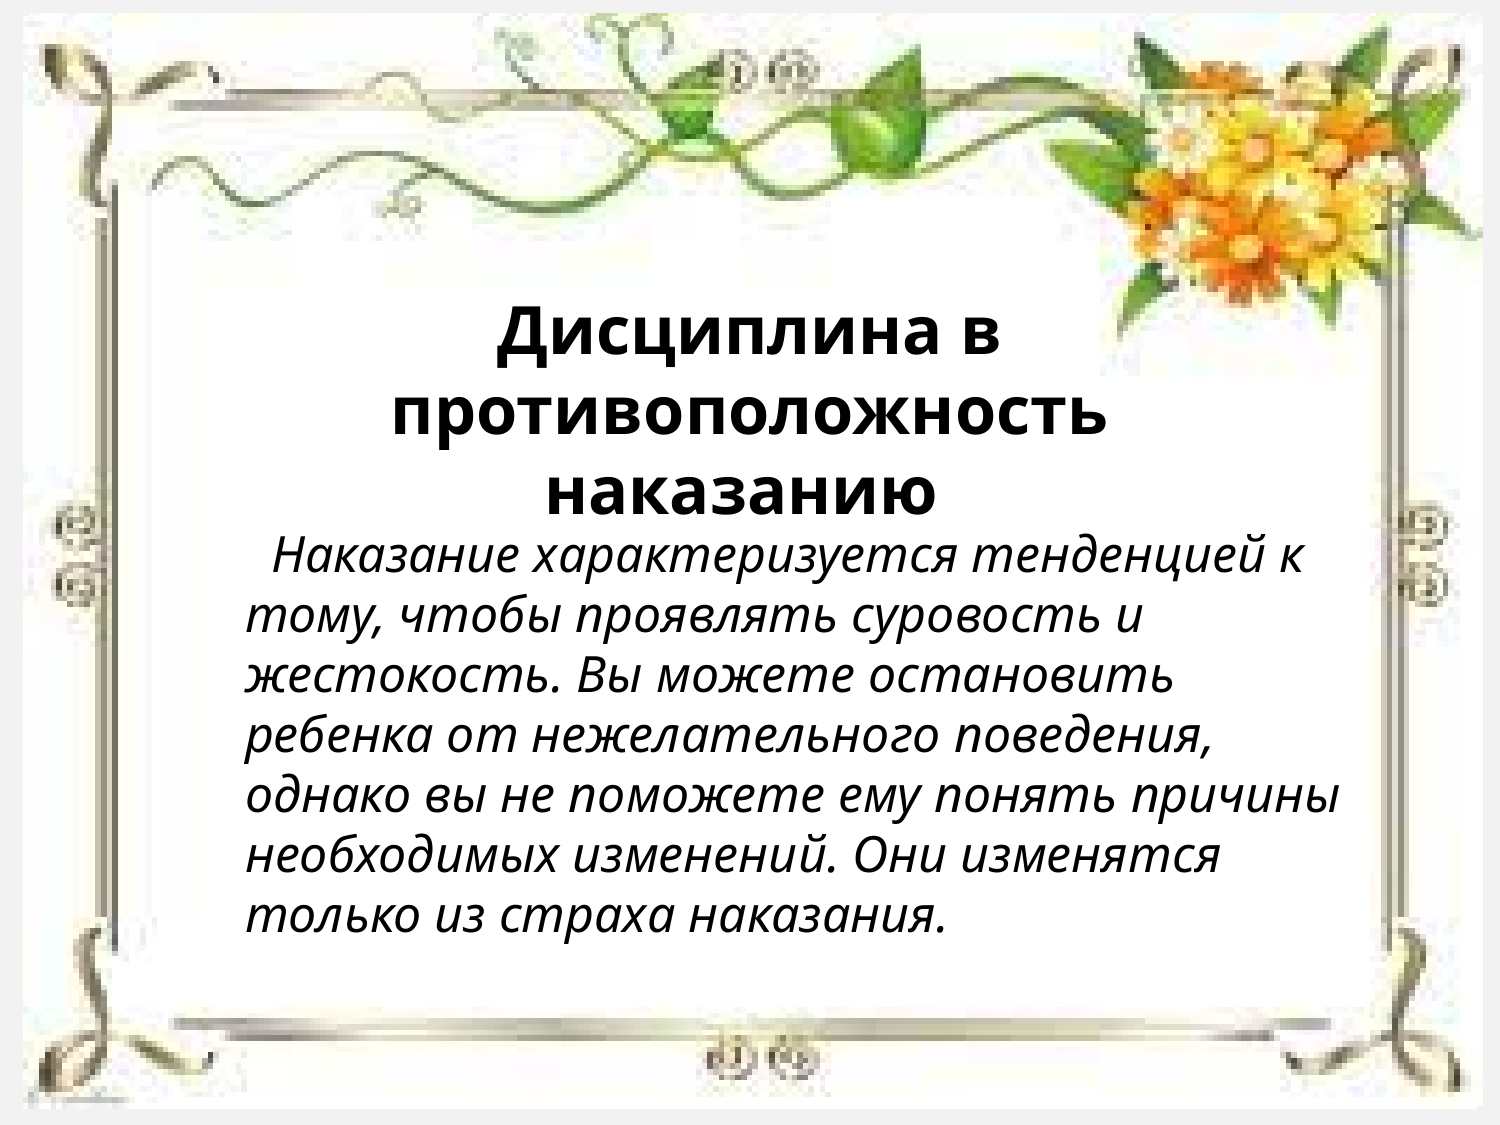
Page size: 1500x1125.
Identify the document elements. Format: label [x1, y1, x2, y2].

picture [23, 16, 1477, 1109]
list [29, 13, 1483, 1106]
